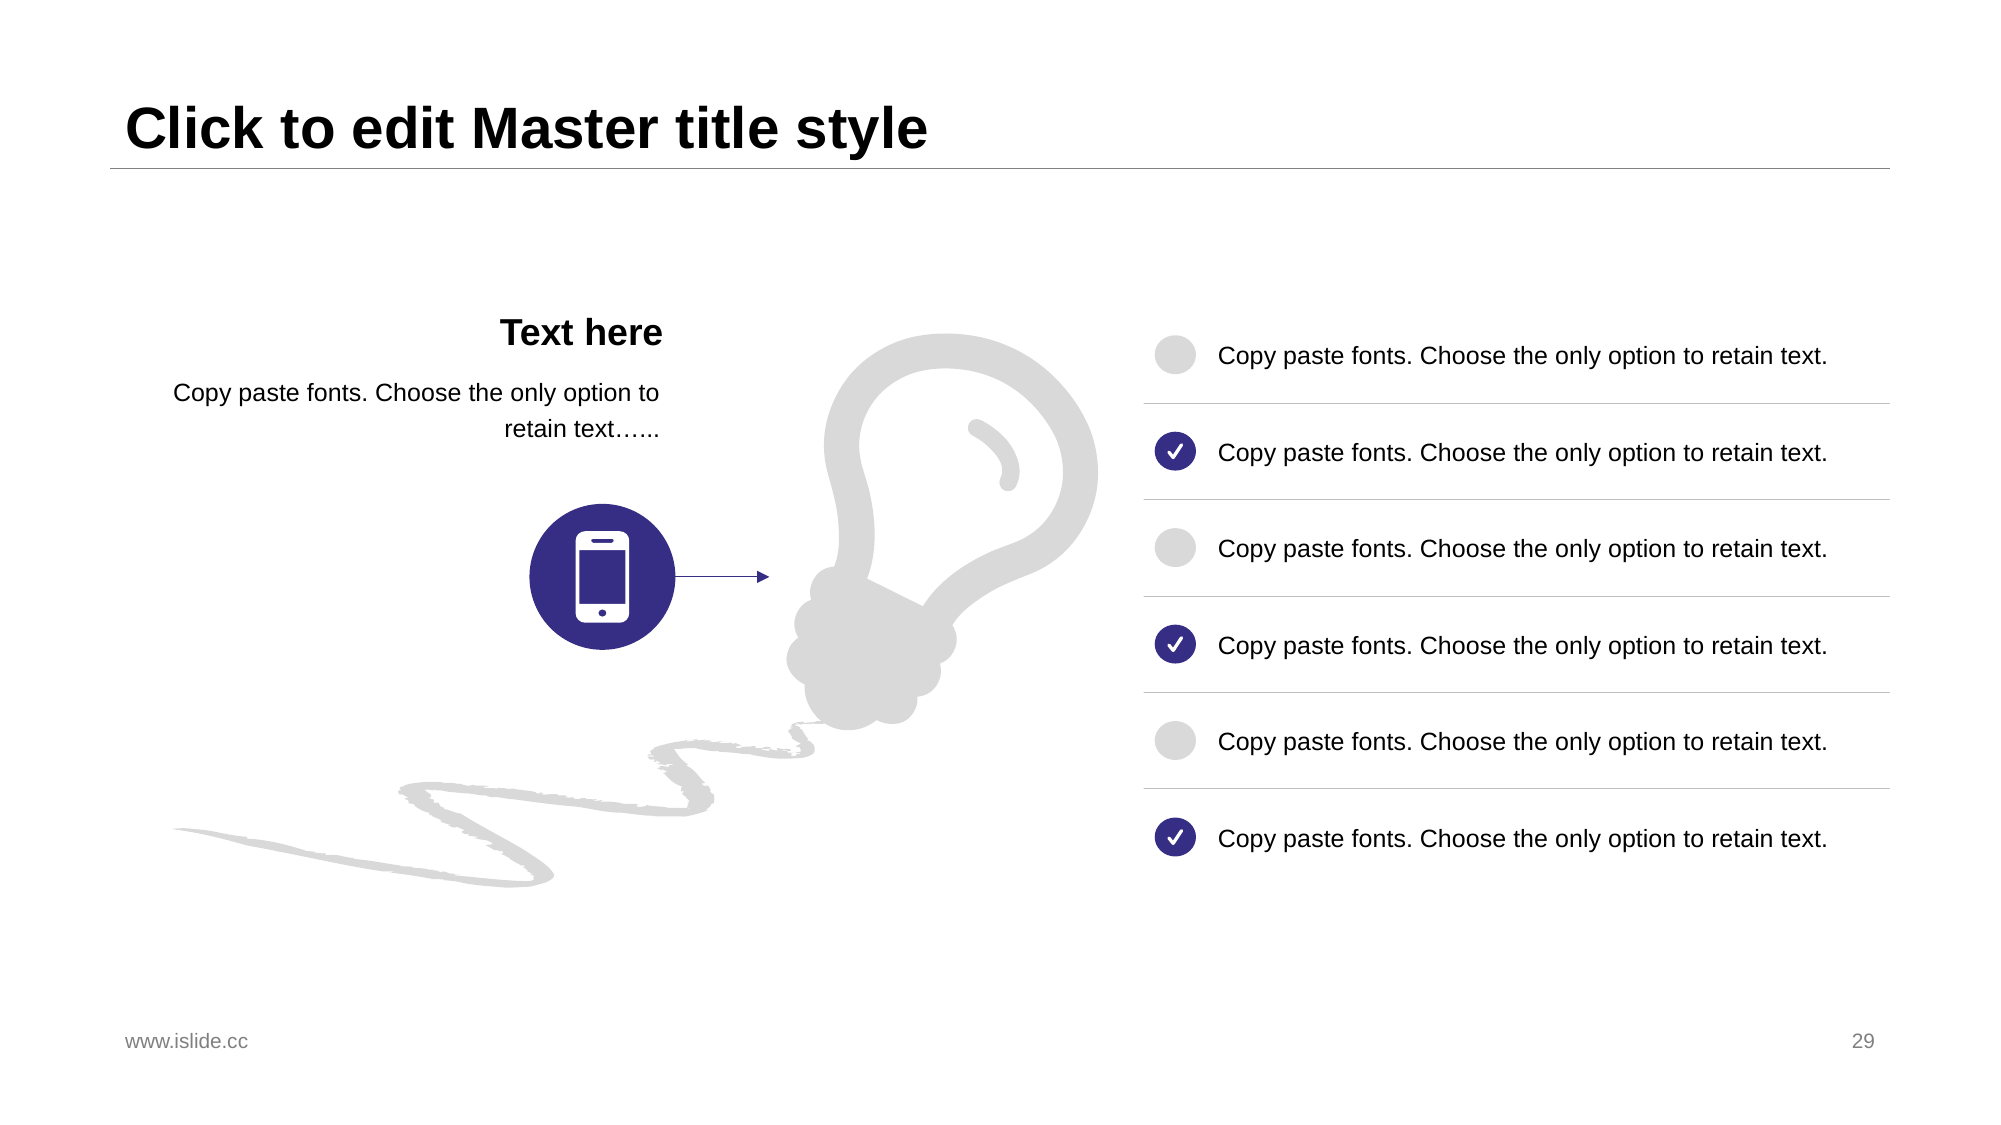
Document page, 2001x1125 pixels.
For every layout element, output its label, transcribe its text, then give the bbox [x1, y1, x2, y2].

slide_number 29 [1412, 1023, 1890, 1058]
title Click to edit Master title style [109, 0, 1890, 169]
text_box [109, 299, 1890, 888]
footer www.islide.cc [109, 1023, 790, 1058]
